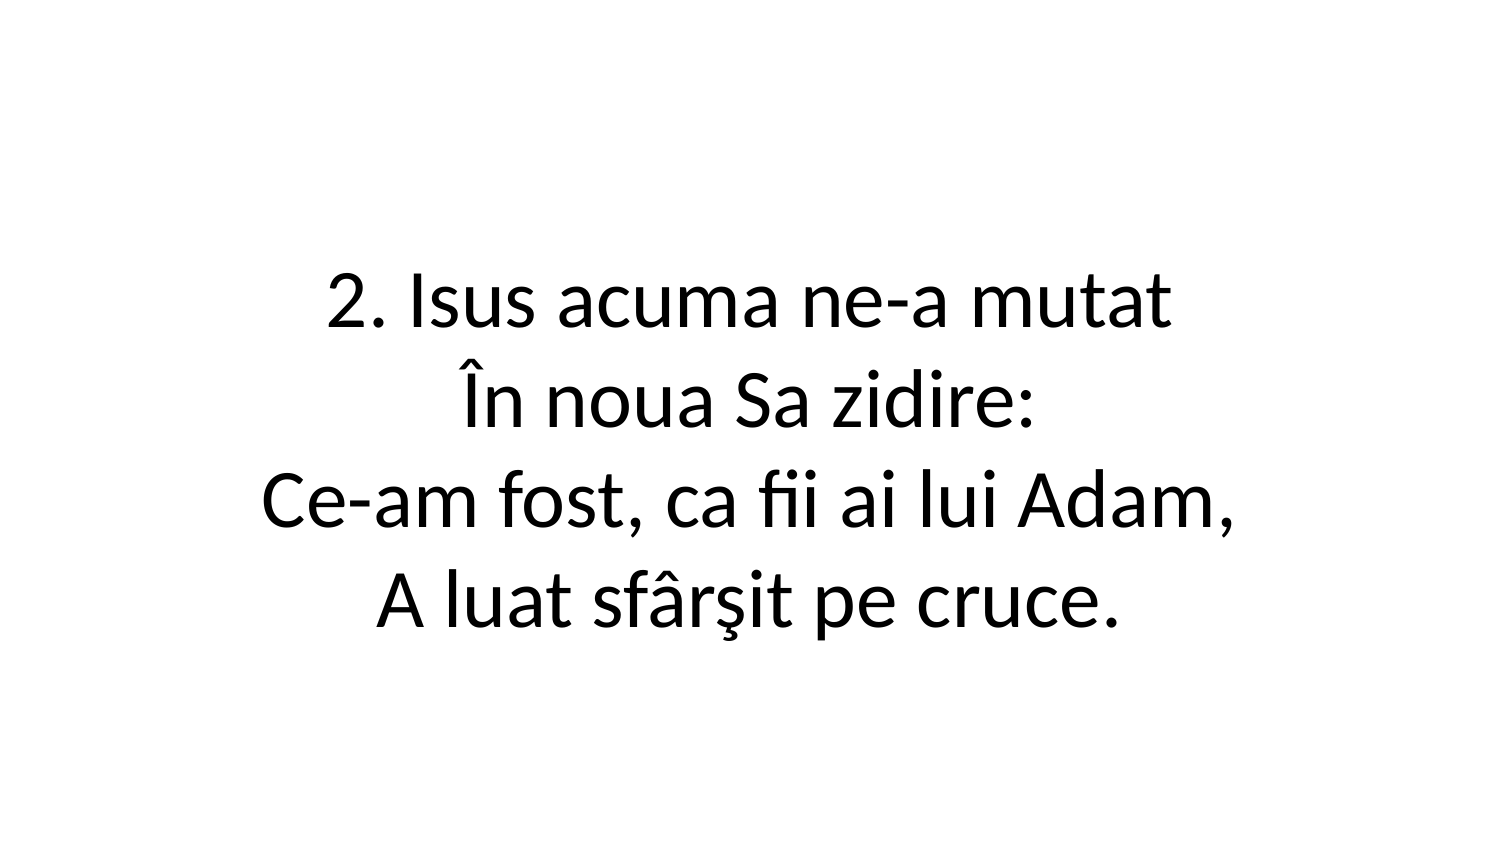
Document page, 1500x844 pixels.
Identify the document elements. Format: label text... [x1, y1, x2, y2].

text_box 2. Isus acuma ne-a mutat În noua Sa zidire: Ce-am fost, ca fii ai lui Adam, A luat sfârşit pe cruce. [246, 192, 1253, 652]
